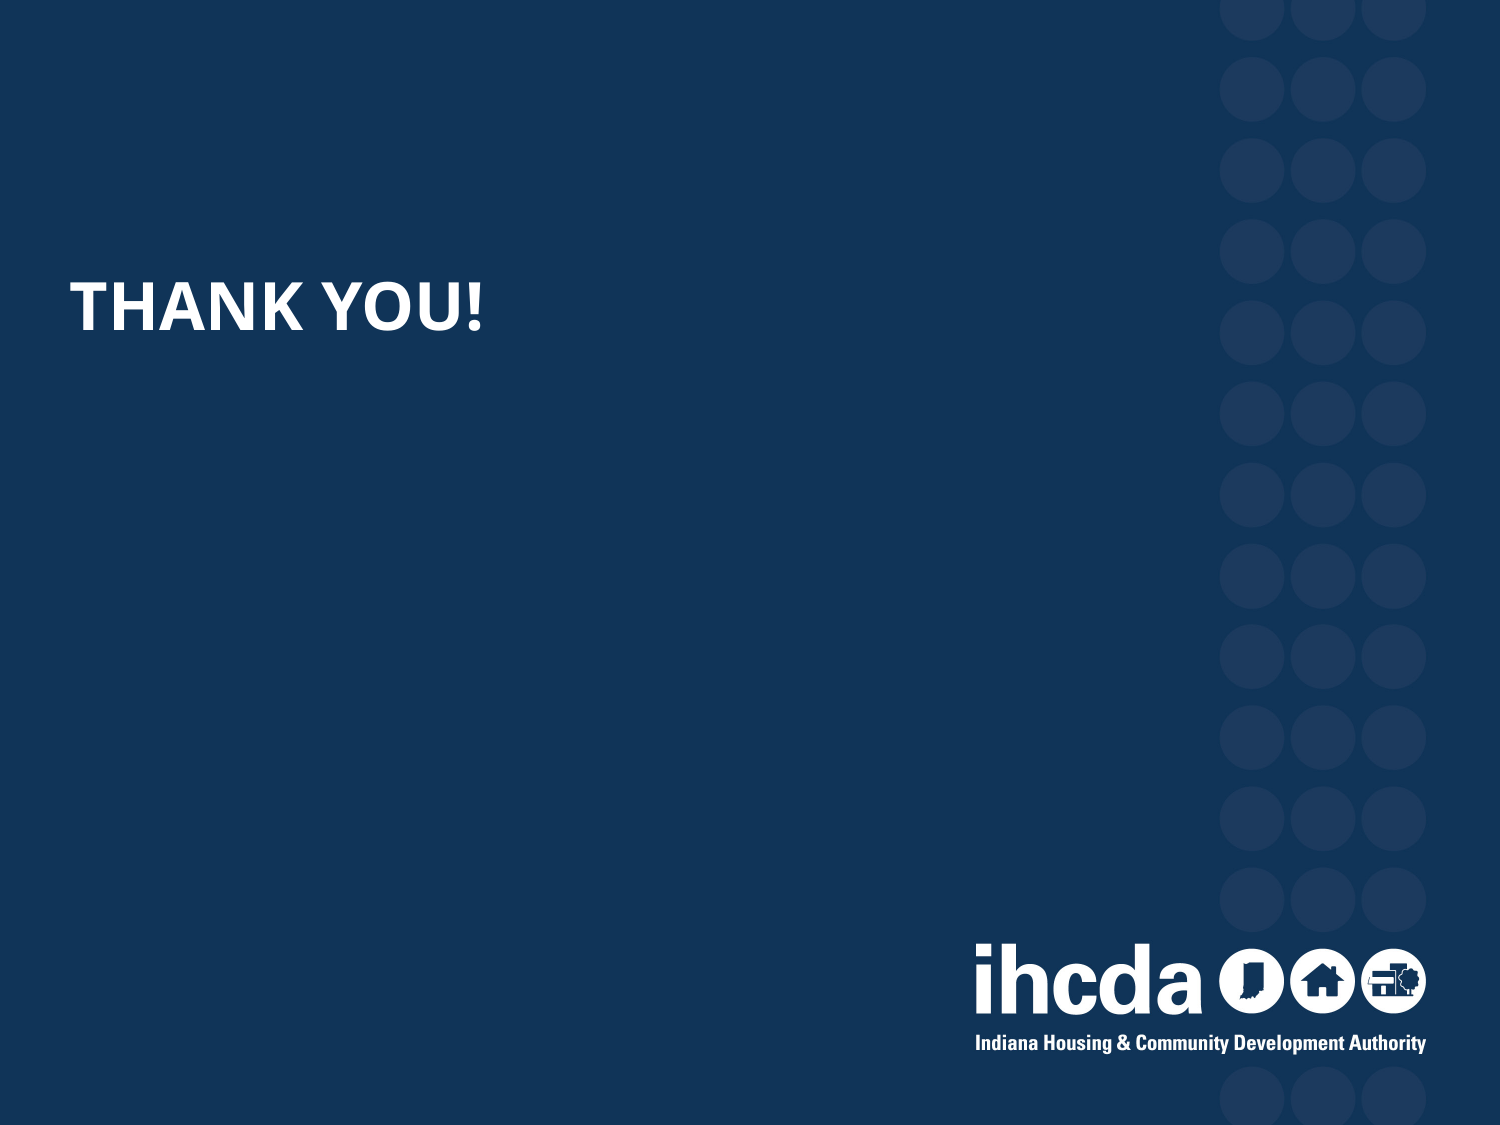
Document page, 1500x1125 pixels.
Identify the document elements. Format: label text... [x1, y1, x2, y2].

picture [0, 0, 1500, 1125]
title Thank you! [54, 210, 1330, 398]
